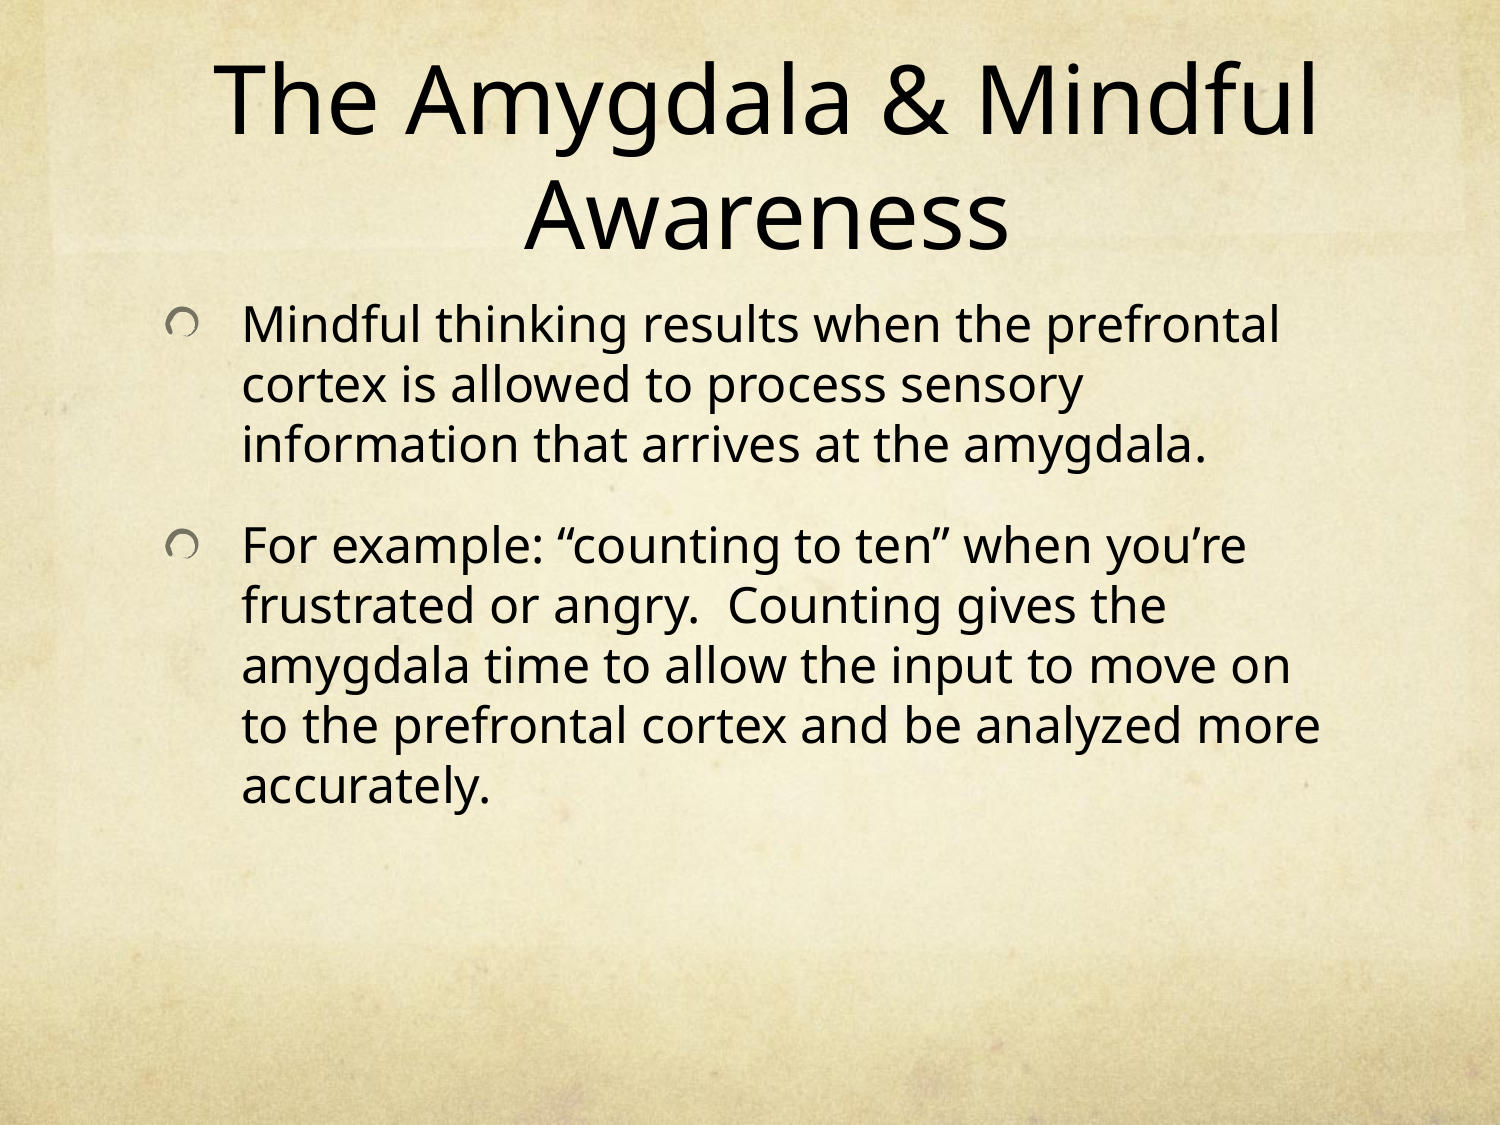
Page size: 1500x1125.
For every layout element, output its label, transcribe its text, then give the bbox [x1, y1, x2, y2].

picture [0, 0, 1500, 1125]
list Mindful thinking results when the prefrontal cortex is allowed to process sensory information that arrives at the amygdala. For example: “counting to ten” when you’re frustrated or angry. Counting gives the amygdala time to allow the input to move on to the prefrontal cortex and be analyzed more accurately. [150, 284, 1350, 950]
title The Amygdala & Mindful Awareness [47, 82, 1488, 225]
